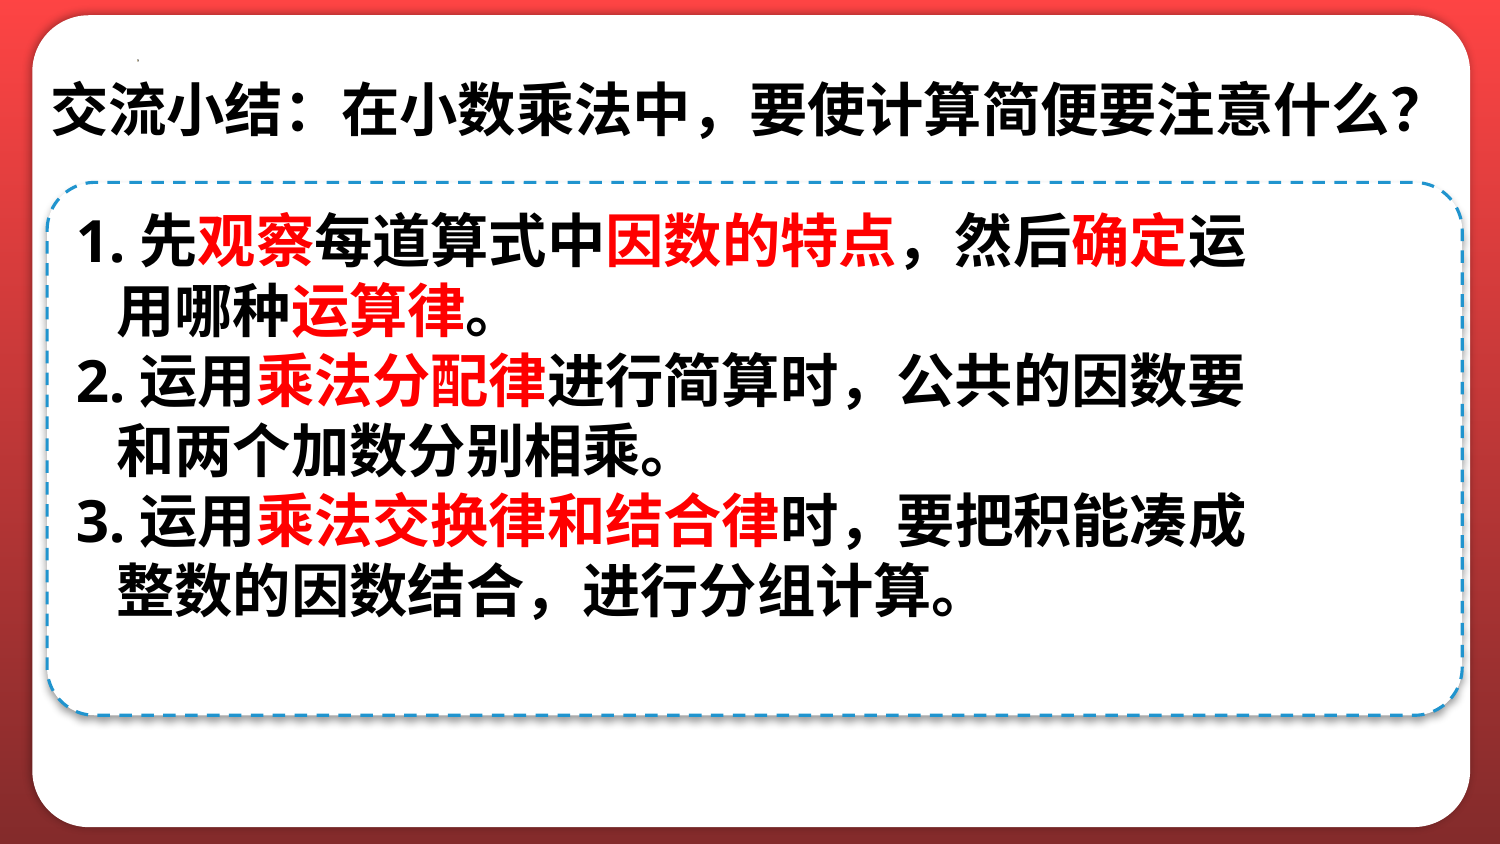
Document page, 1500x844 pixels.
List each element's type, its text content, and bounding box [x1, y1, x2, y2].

text_box 交流小结：在小数乘法中，要使计算简便要注意什么？ [35, 65, 1500, 151]
text_box 1.先观察每道算式中因数的特点，然后确定运 用哪种运算律。 2.运用乘法分配律进行简算时，公共的因数要 和两个加数分别相乘。 3.运用乘法交换律和结合律时，要把积能凑成 整数的因数结合，进行分组计算。 [46, 181, 1464, 717]
